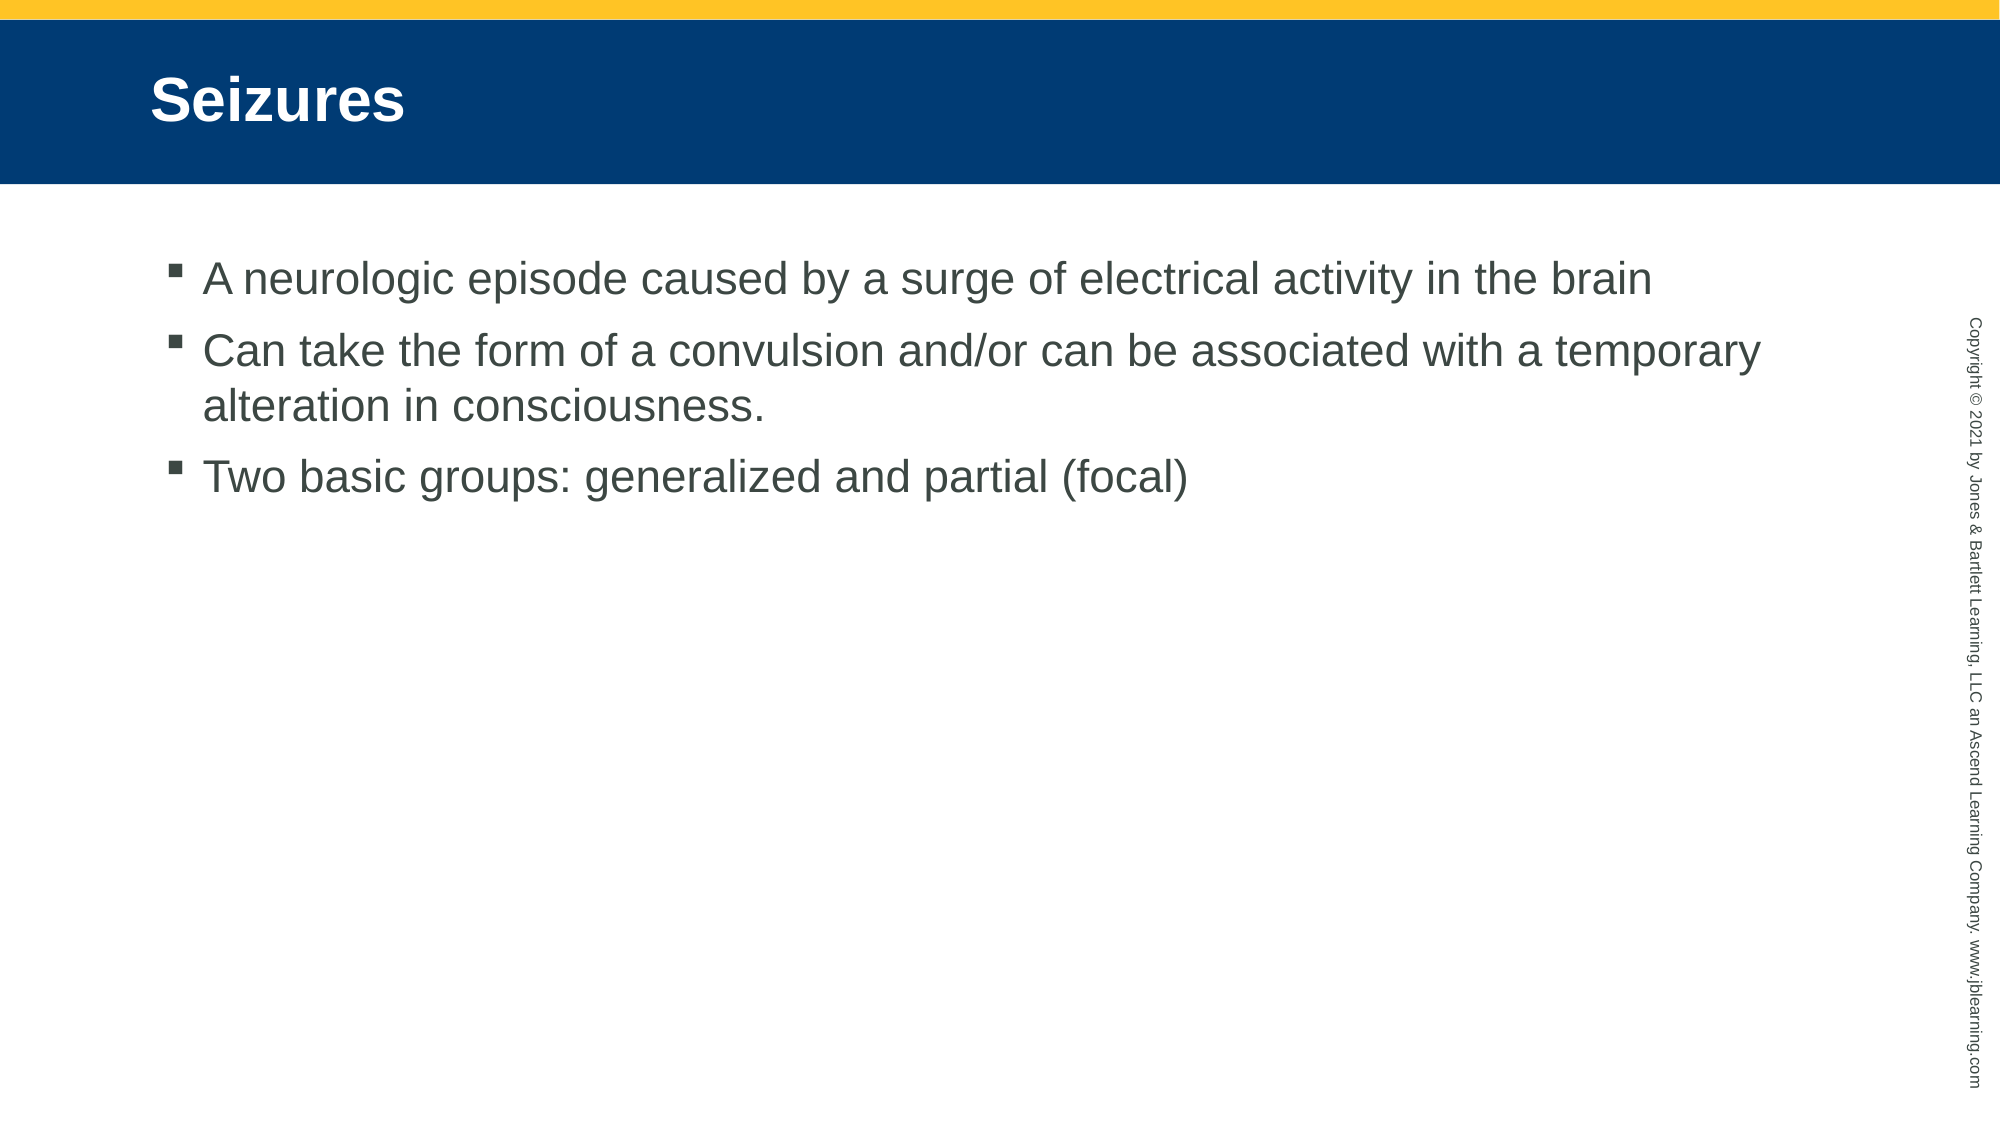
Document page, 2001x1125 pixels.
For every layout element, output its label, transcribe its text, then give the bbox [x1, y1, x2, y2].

title Seizures [0, 19, 2000, 185]
list A neurologic episode caused by a surge of electrical activity in the brain Can take the form of a convulsion and/or can be associated with a temporary alteration in consciousness. Two basic groups: generalized and partial (focal) [150, 241, 1850, 1025]
